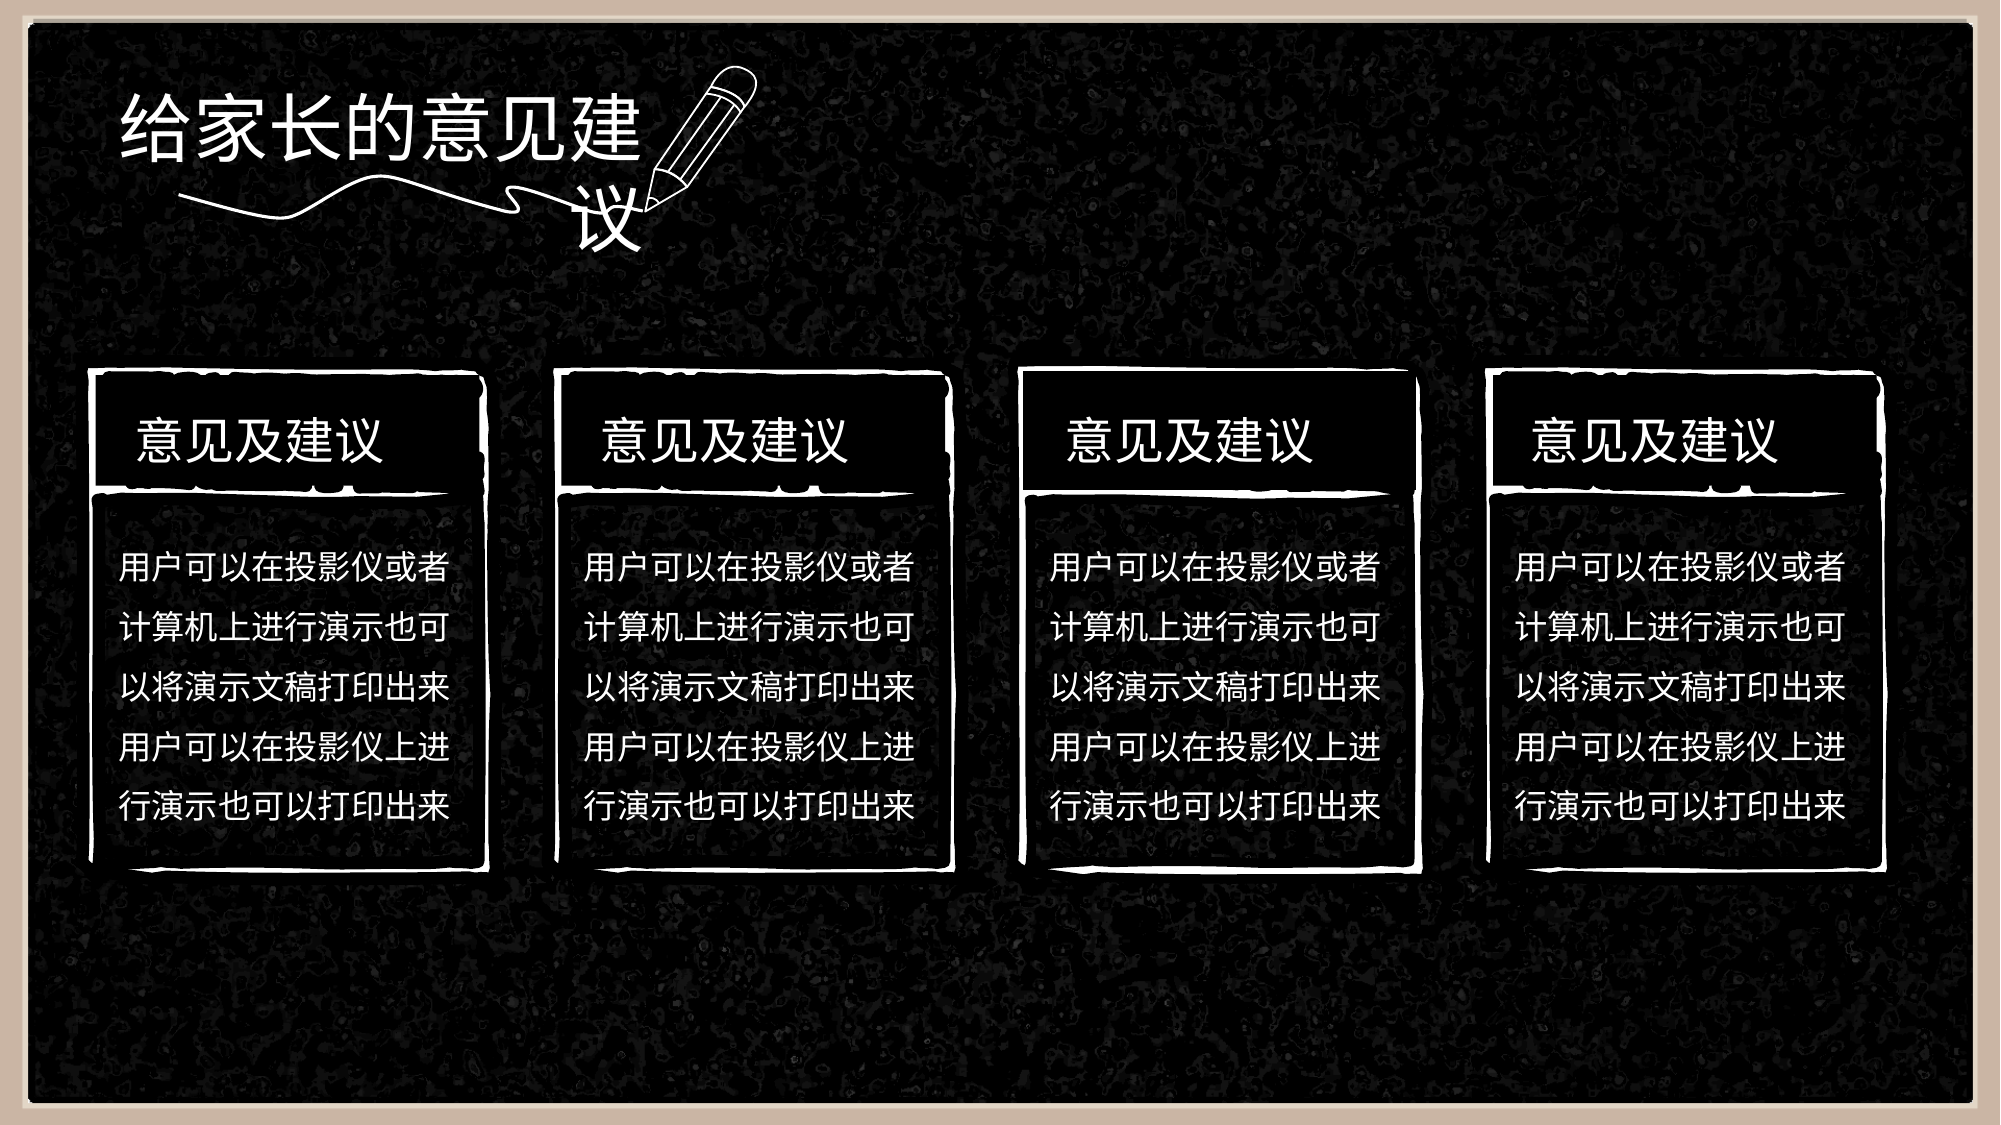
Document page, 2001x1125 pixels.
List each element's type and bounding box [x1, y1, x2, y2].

text_box [48, 334, 514, 907]
picture [0, 0, 2000, 1125]
text_box [83, 63, 774, 235]
text_box [1445, 334, 1924, 907]
text_box [514, 334, 979, 907]
text_box [979, 334, 1445, 907]
